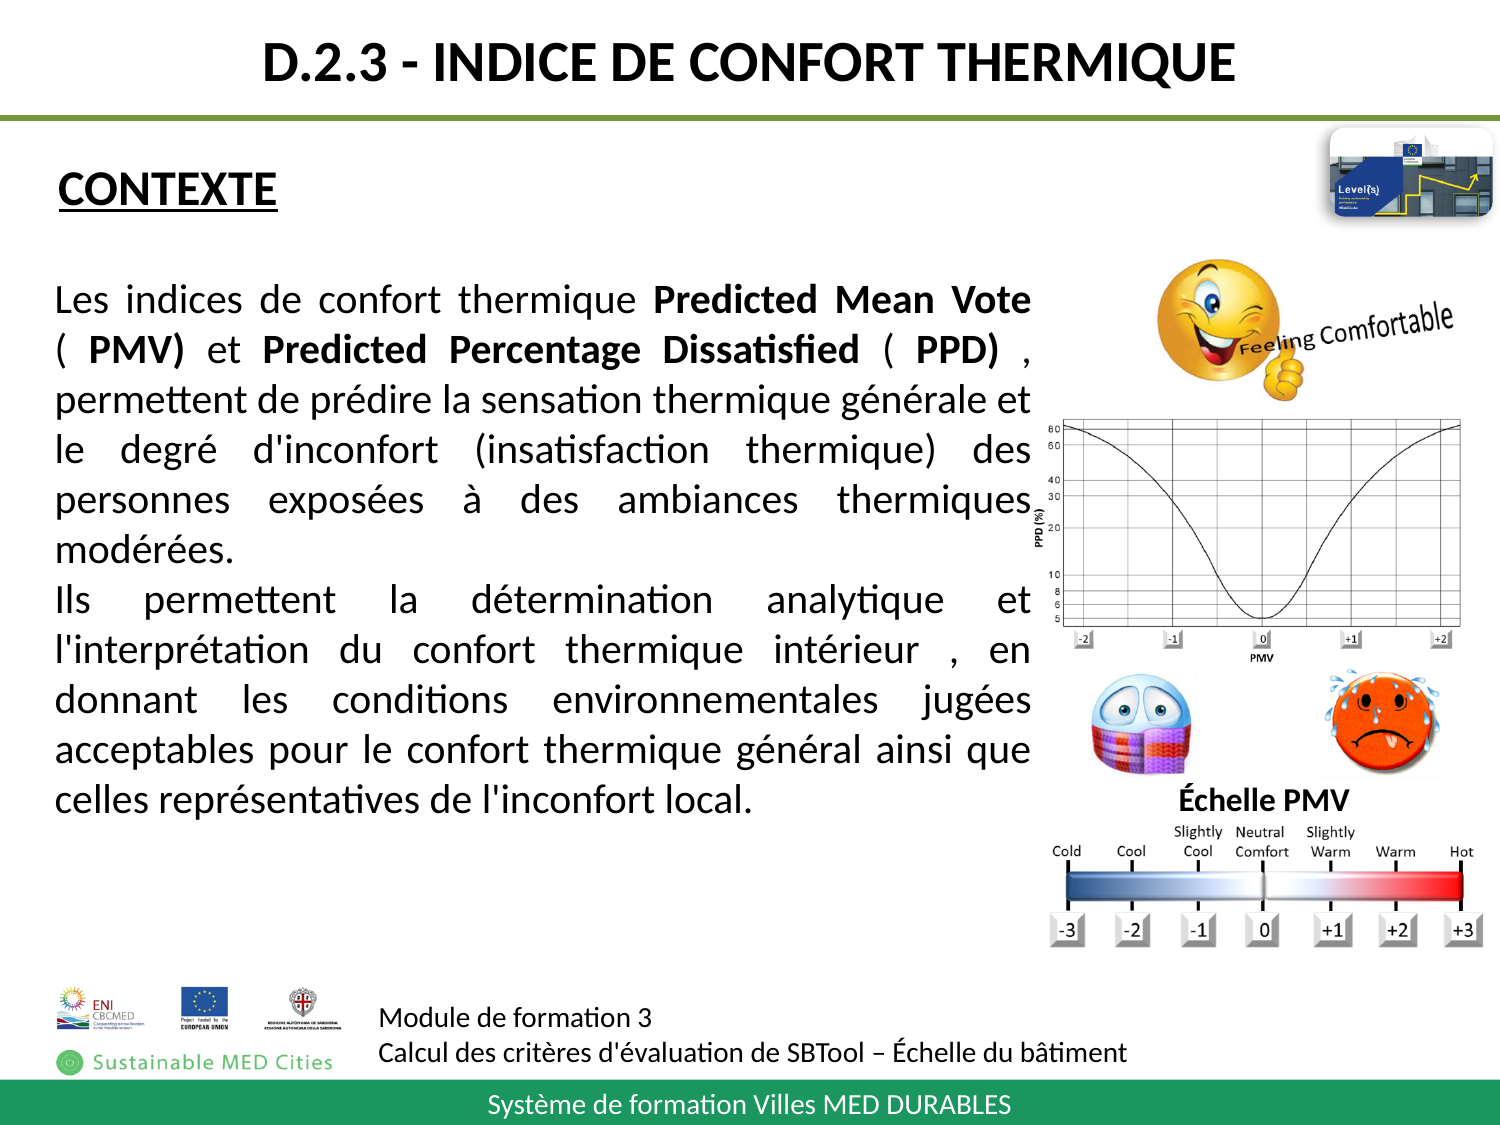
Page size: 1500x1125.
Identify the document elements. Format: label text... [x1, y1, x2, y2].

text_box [1042, 770, 1487, 956]
title D.2.3 - INDICE DE CONFORT THERMIQUE [0, 0, 1500, 117]
list Les indices de confort thermique Predicted Mean Vote ( PMV) et Predicted Percentage Dissatisfied ( PPD) , permettent de prédire la sensation thermique générale et le degré d'inconfort (insatisfaction thermique) des personnes exposées à des ambiances thermiques modérées. Ils permettent la détermination analytique et l'interprétation du confort thermique intérieur , en donnant les conditions environnementales jugées acceptables pour le confort thermique général ainsi que celles représentatives de l'inconfort local. [39, 264, 1047, 967]
picture [1329, 127, 1493, 217]
picture [1027, 409, 1463, 779]
picture [1153, 255, 1455, 407]
text_box CONTEXTE [43, 147, 1331, 235]
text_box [0, 972, 1500, 1125]
